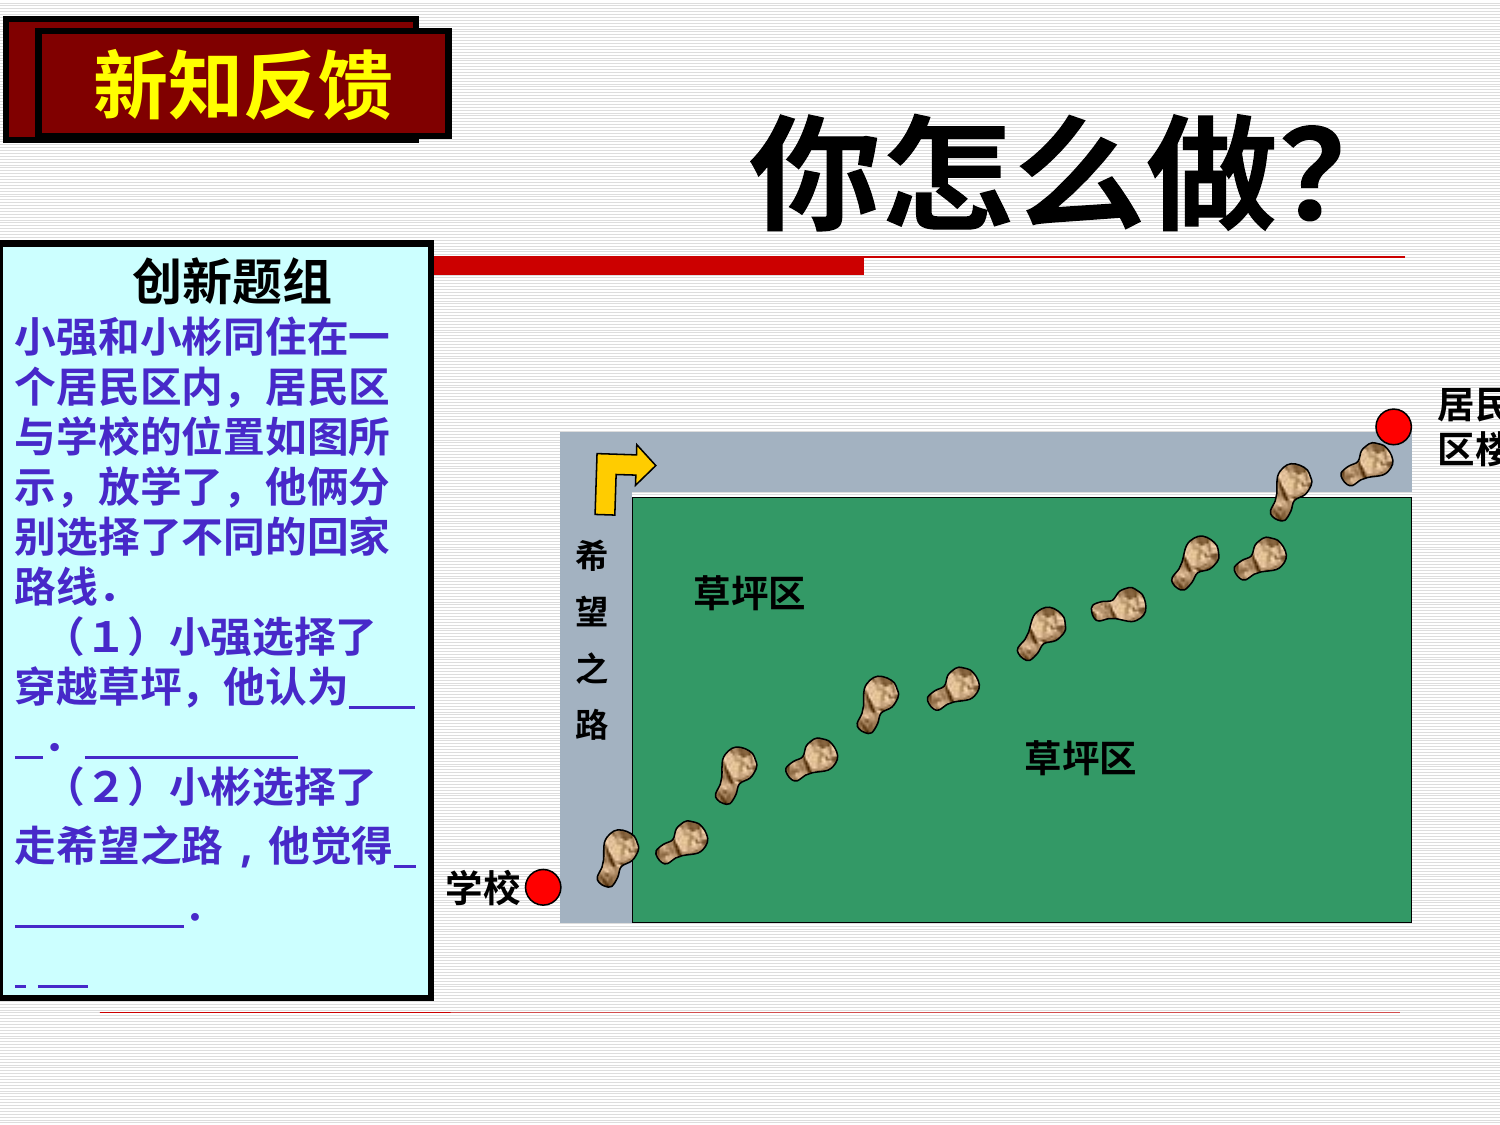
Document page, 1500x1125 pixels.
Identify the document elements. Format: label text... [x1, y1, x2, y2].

text_box 创新题组 小强和小彬同住在一个居民区内，居民区与学校的位置如图所示，放学了，他俩分别选择了不同的回家路线． （１）小强选择了穿越草坪，他认为 ． （２）小彬选择了走希望之路,他觉得 ． [0, 243, 431, 999]
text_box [430, 373, 1500, 923]
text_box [5, 18, 449, 143]
